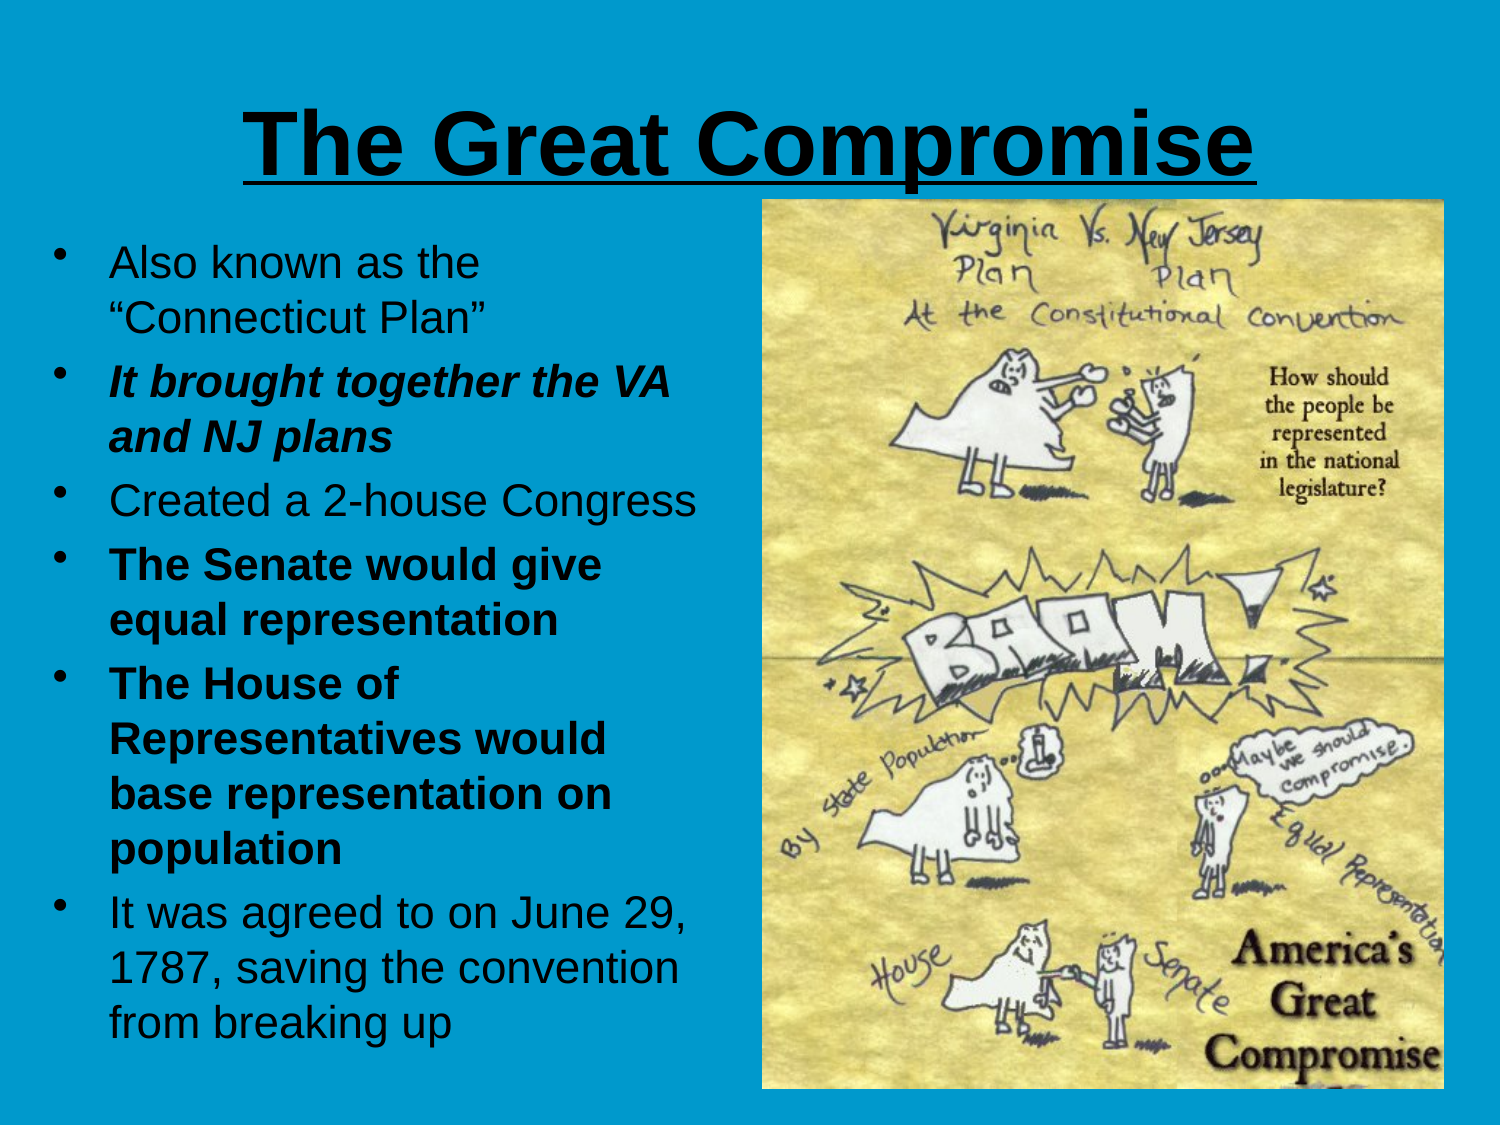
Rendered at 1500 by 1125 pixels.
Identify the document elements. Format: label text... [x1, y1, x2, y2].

title The Great Compromise [75, 45, 1425, 233]
list Also known as the “Connecticut Plan” It brought together the VA and NJ plans Created a 2-house Congress The Senate would give equal representation The House of Representatives would base representation on population It was agreed to on June 29, 1787, saving the convention from breaking up [37, 224, 738, 1125]
picture [763, 200, 1443, 1088]
